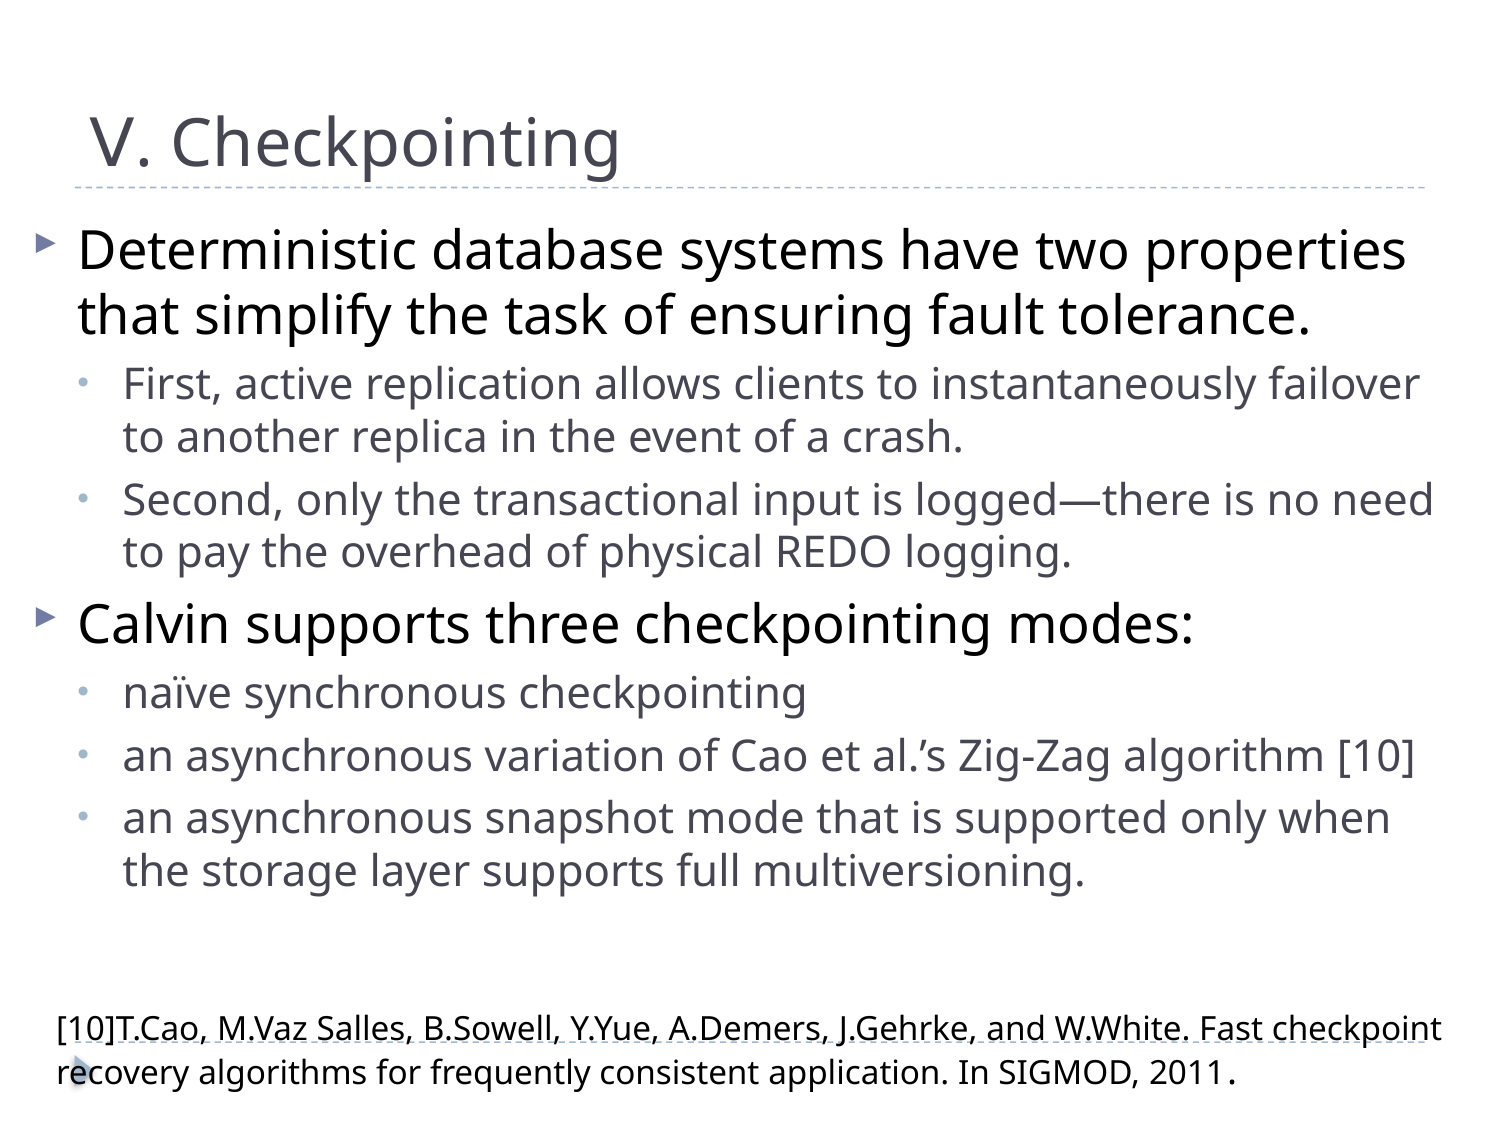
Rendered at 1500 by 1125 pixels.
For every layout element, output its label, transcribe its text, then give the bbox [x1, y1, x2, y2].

text_box [10]T.Cao, M.Vaz Salles, B.Sowell, Y.Yue, A.Demers, J.Gehrke, and W.White. Fast checkpoint recovery algorithms for frequently consistent application. In SIGMOD, 2011. [41, 999, 1500, 1100]
list Deterministic database systems have two properties that simplify the task of ensuring fault tolerance. First, active replication allows clients to instantaneously failover to another replica in the event of a crash. Second, only the transactional input is logged—there is no need to pay the overhead of physical REDO logging. Calvin supports three checkpointing modes: naïve synchronous checkpointing an asynchronous variation of Cao et al.’s Zig-Zag algorithm [10] an asynchronous snapshot mode that is supported only when the storage layer supports full multiversioning. [17, 208, 1477, 1010]
title Ⅴ. Checkpointing [75, 24, 1425, 188]
